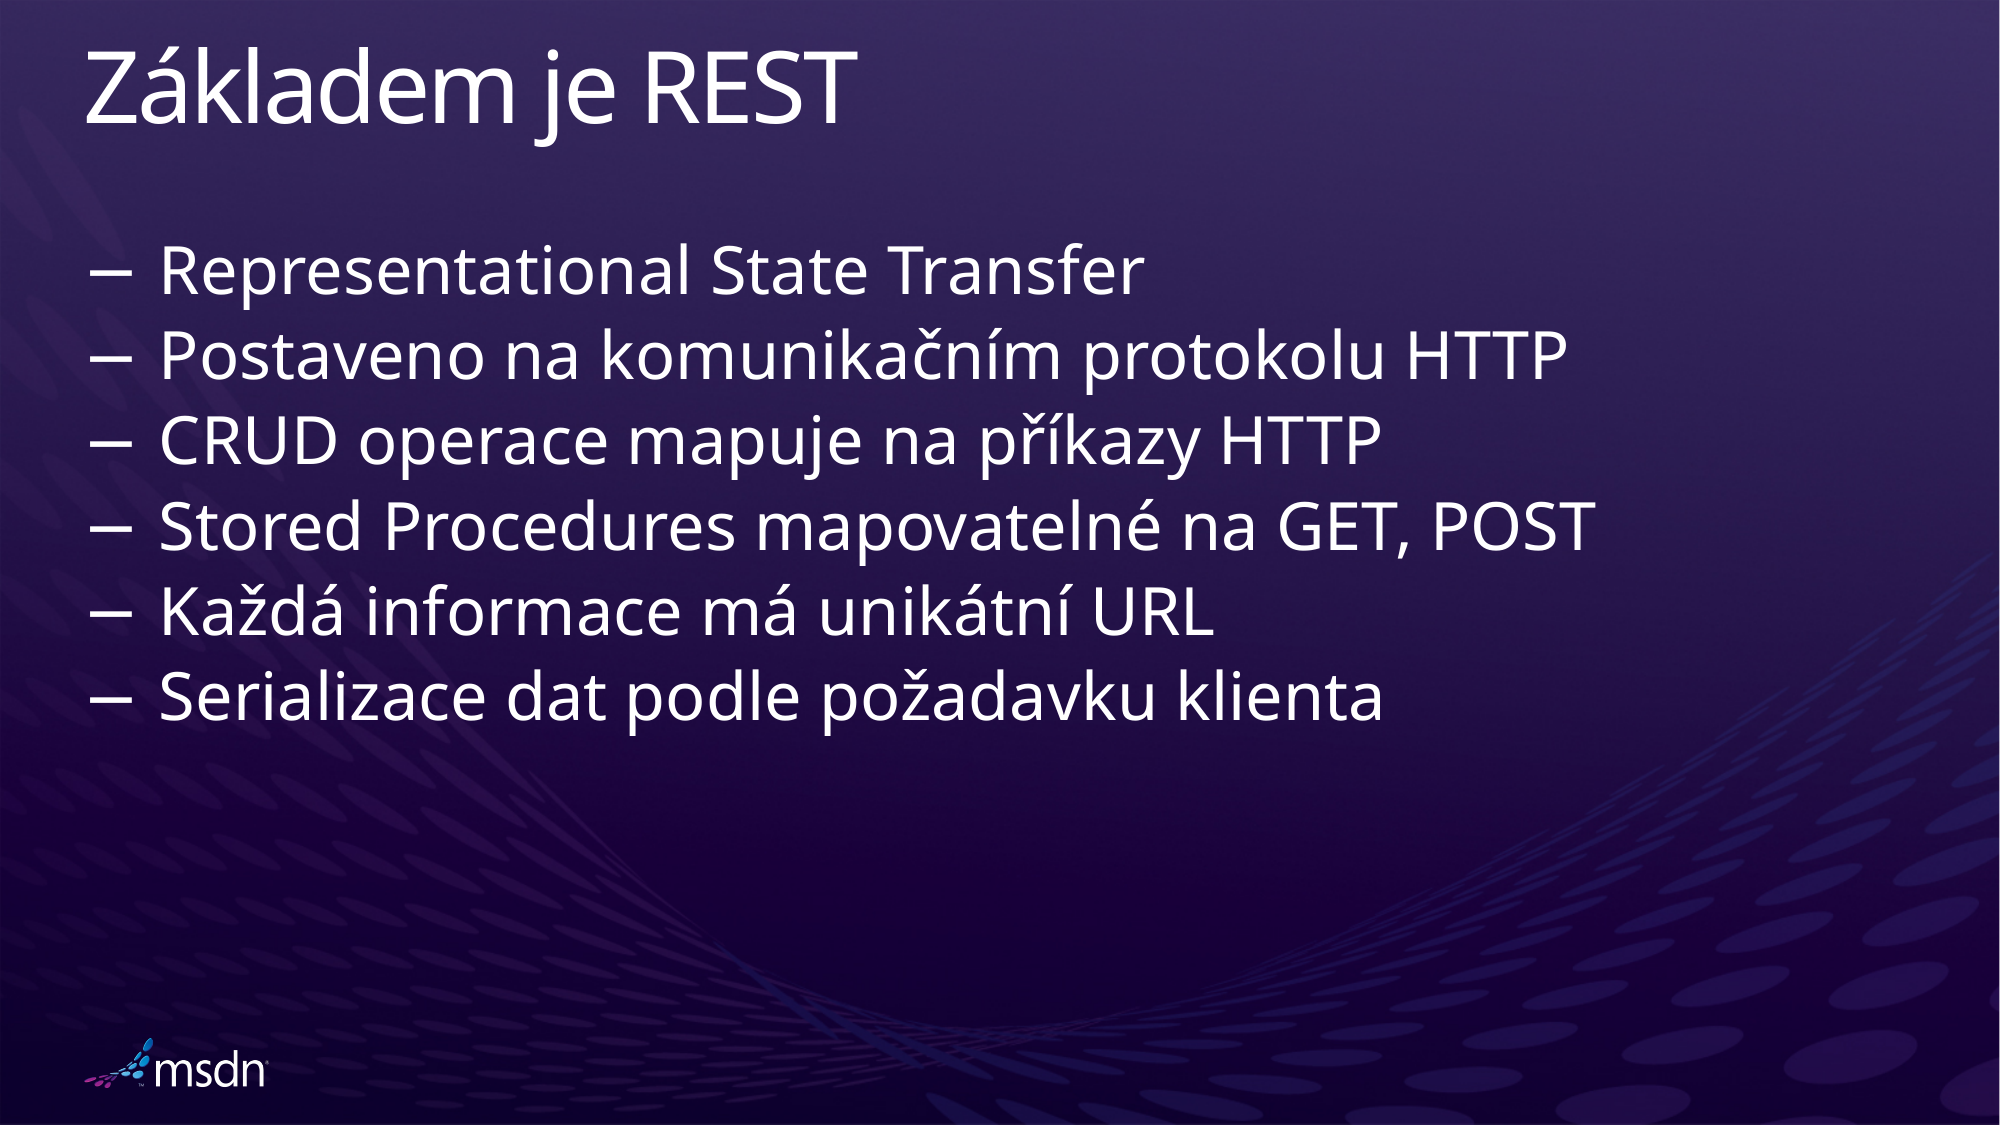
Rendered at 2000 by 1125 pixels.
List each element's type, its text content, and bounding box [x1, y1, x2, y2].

list Representational State Transfer Postaveno na komunikačním protokolu HTTP CRUD operace mapuje na příkazy HTTP Stored Procedures mapovatelné na GET, POST Každá informace má unikátní URL Serializace dat podle požadavku klienta [83, 236, 1917, 754]
title Základem je REST [83, 37, 1917, 147]
picture [0, 0, 2000, 1125]
